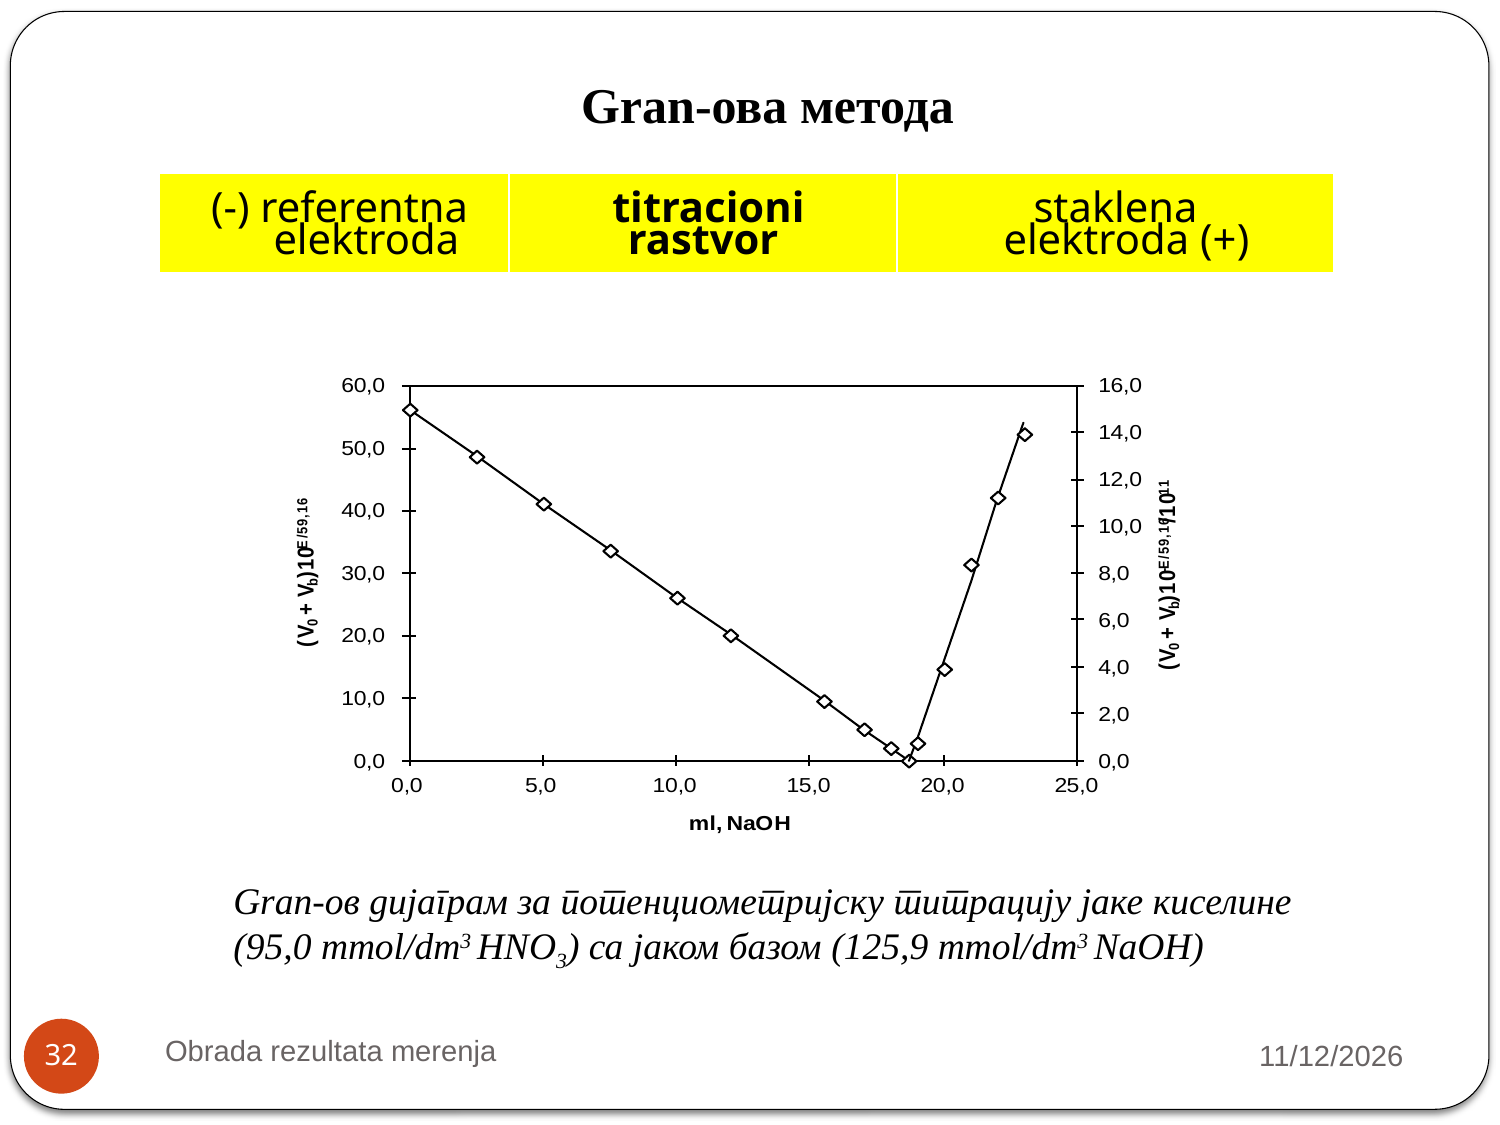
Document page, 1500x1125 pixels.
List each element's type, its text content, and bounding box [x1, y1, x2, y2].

footer Obrada rezultata merenja [150, 1012, 800, 1088]
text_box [265, 302, 1216, 867]
table_header titracioni rastvor [510, 174, 896, 272]
table_header (-) referentna elektroda [160, 174, 508, 272]
table_header staklena elektroda (+) [898, 174, 1333, 272]
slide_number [1012, 1015, 1419, 1094]
text_box Gran-ова метода [566, 66, 969, 142]
slide_number 32 [23, 1018, 99, 1094]
text_box Gran-ов дијаграм за потенциометријску титрацију јаке киселине (95,0 mmol/dm3 HNO3) са јаком базом (125,9 mmol/dm3 NaOH) [218, 869, 1341, 981]
